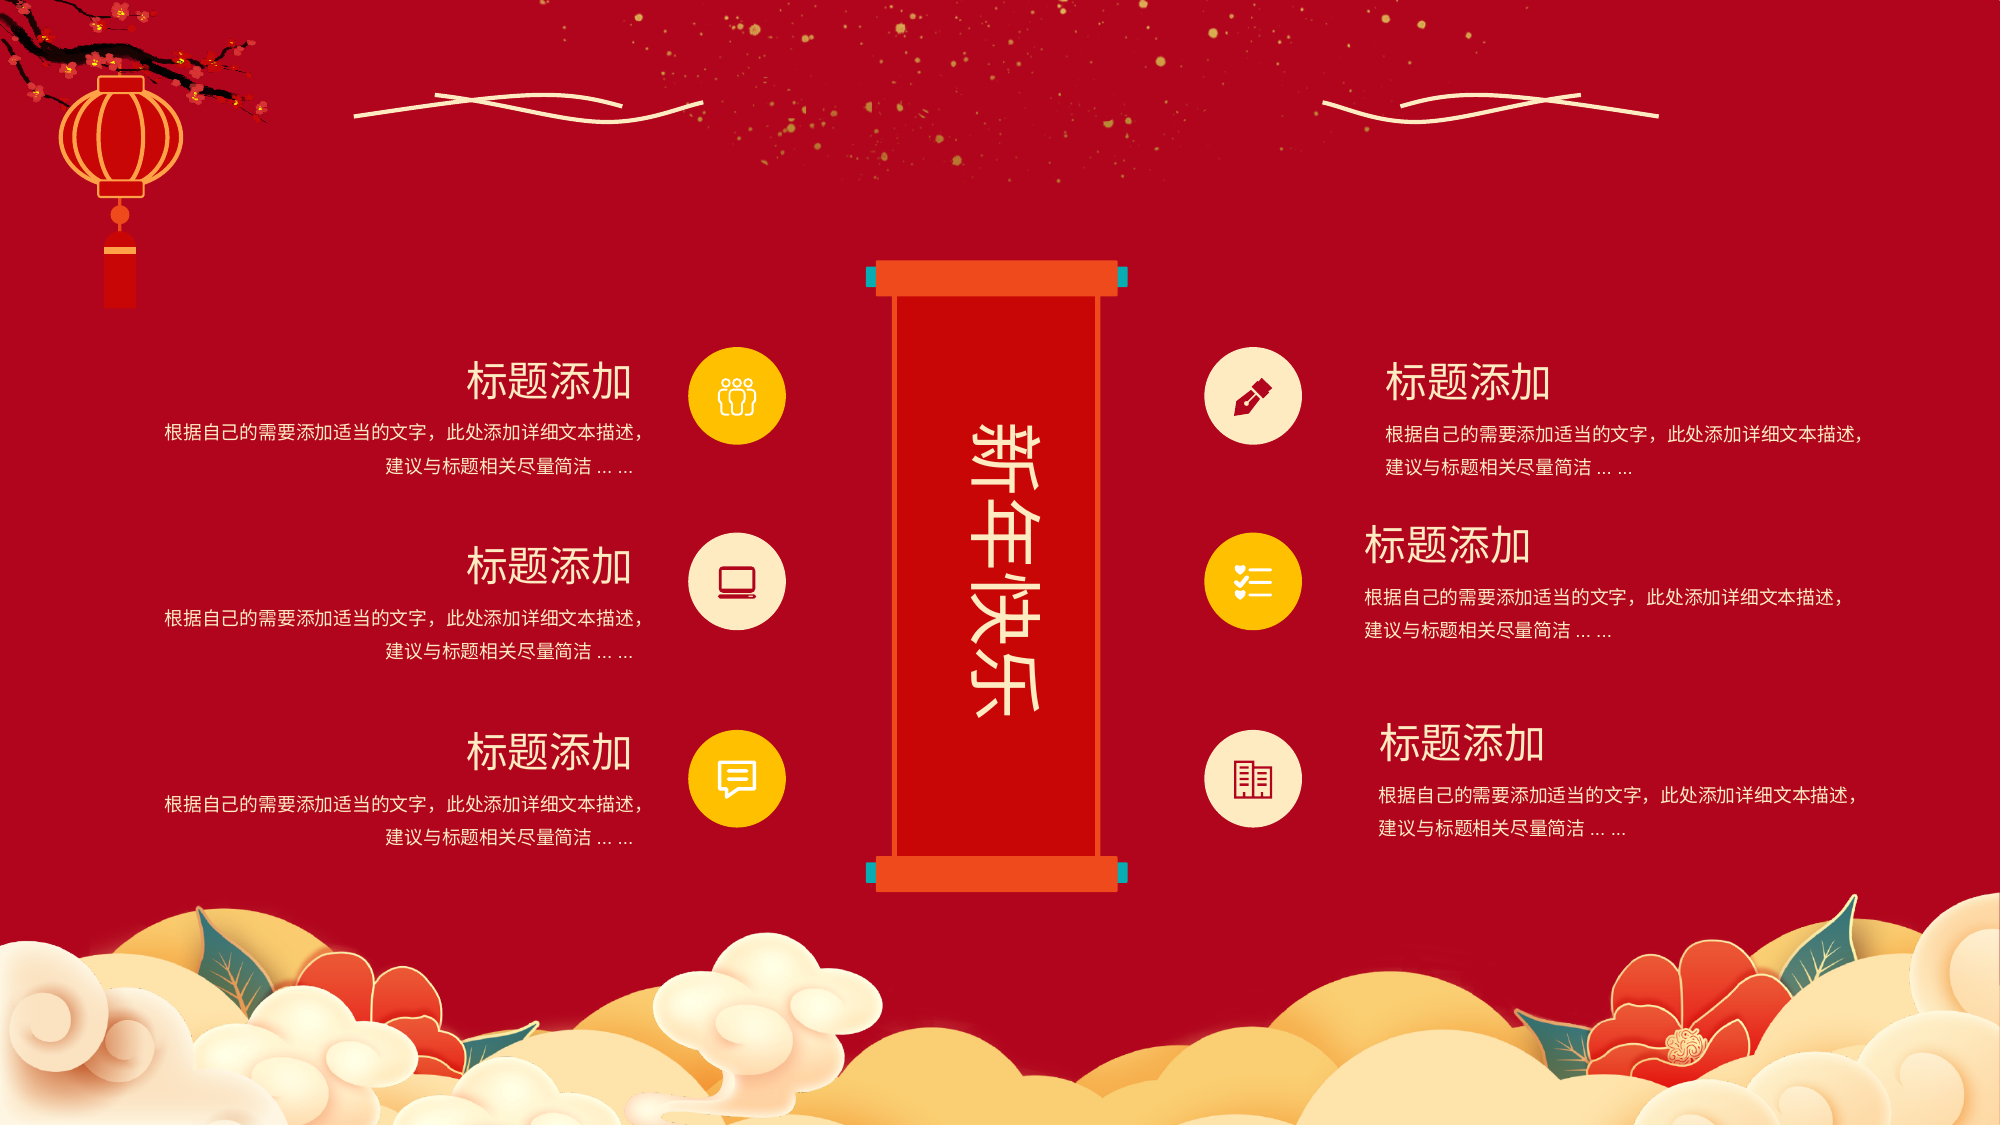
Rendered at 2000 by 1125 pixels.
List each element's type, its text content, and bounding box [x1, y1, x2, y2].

text_box [1232, 563, 1275, 602]
text_box [686, 727, 788, 830]
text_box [865, 259, 1128, 297]
text_box [715, 564, 759, 601]
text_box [865, 855, 1128, 893]
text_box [1322, 94, 1659, 123]
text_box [1364, 709, 1870, 849]
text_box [891, 304, 1101, 854]
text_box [1349, 511, 1856, 651]
text_box [686, 530, 788, 633]
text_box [353, 94, 704, 123]
text_box [1202, 727, 1305, 830]
picture [0, 877, 2000, 1125]
picture [113, 222, 118, 232]
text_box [142, 532, 649, 672]
picture [0, 0, 2000, 339]
picture [113, 199, 118, 207]
text_box [1231, 375, 1275, 418]
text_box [142, 717, 649, 857]
text_box [1232, 758, 1274, 801]
text_box [715, 758, 759, 801]
text_box [715, 376, 759, 418]
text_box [1370, 348, 1877, 488]
text_box 单击此处添加标题文本 [512, 51, 1513, 137]
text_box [142, 346, 649, 486]
text_box [1202, 344, 1305, 447]
text_box [1202, 530, 1305, 633]
text_box [686, 344, 788, 447]
